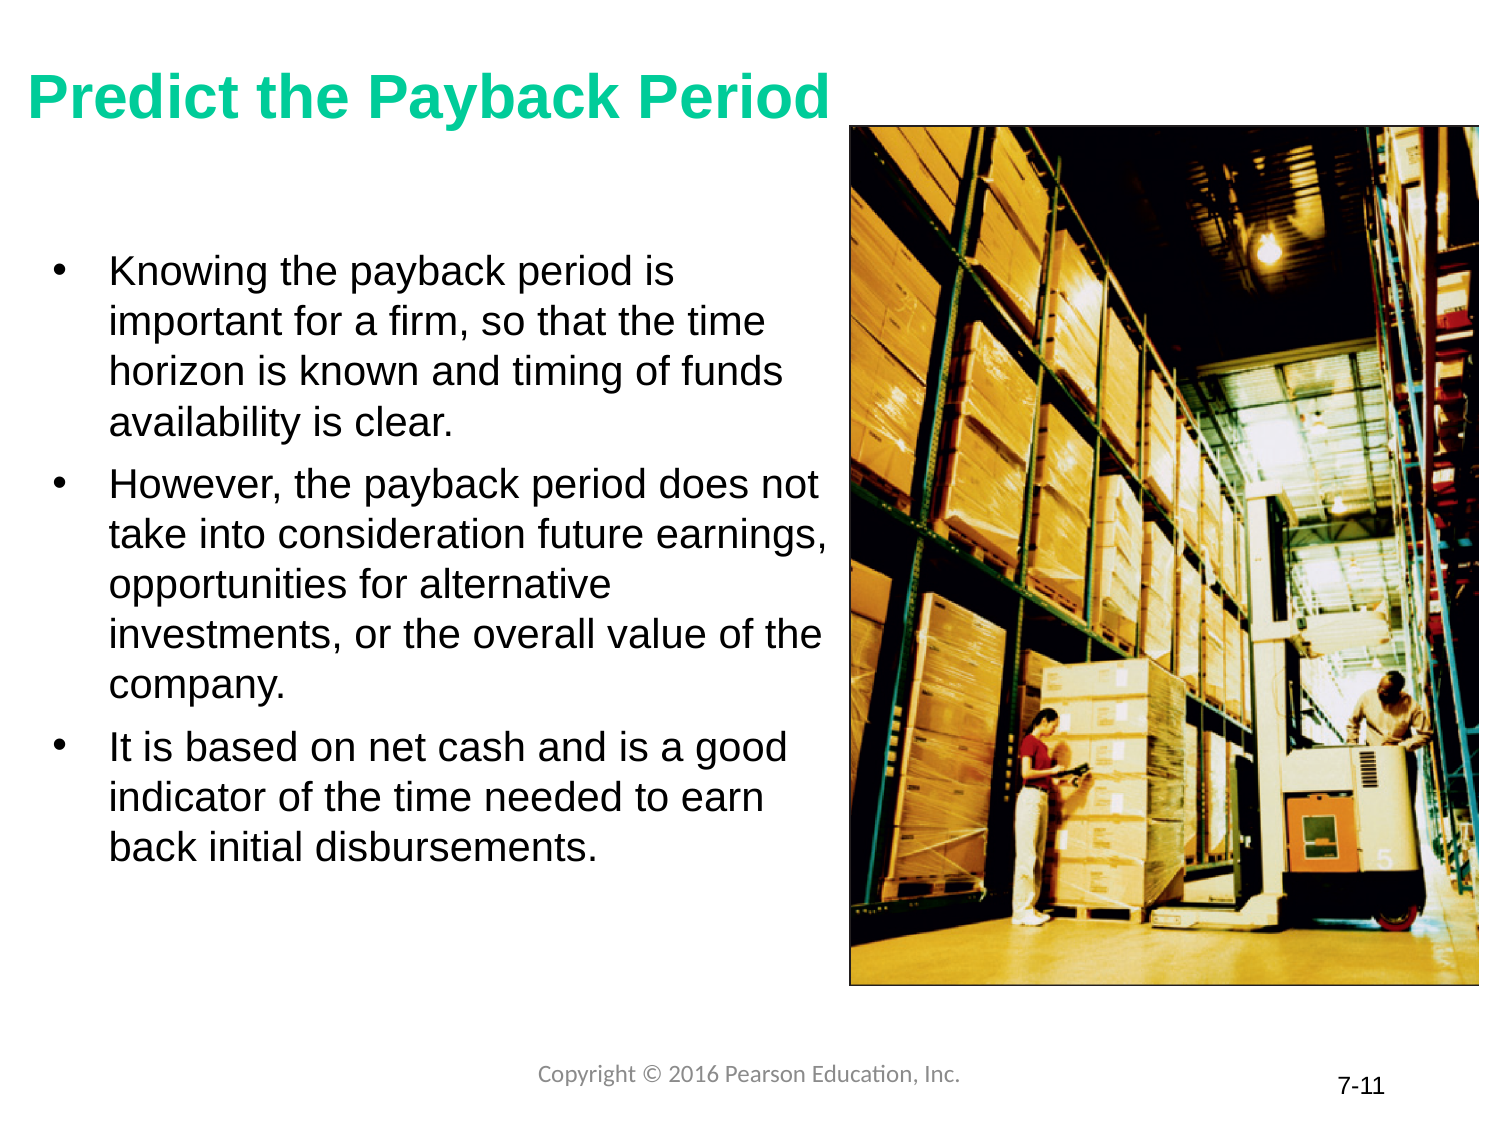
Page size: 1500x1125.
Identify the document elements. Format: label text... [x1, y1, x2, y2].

title Predict the Payback Period [12, 0, 1363, 188]
picture [849, 124, 1479, 988]
footer Copyright © 2016 Pearson Education, Inc. [853, 1042, 988, 1103]
text_box Knowing the payback period is important for a firm, so that the time horizon is known and timing of funds availability is clear. However, the payback period does not take into consideration future earnings, opportunities for alternative investments, or the overall value of the company. It is based on net cash and is a good indicator of the time needed to earn back initial disbursements. [37, 236, 853, 1125]
